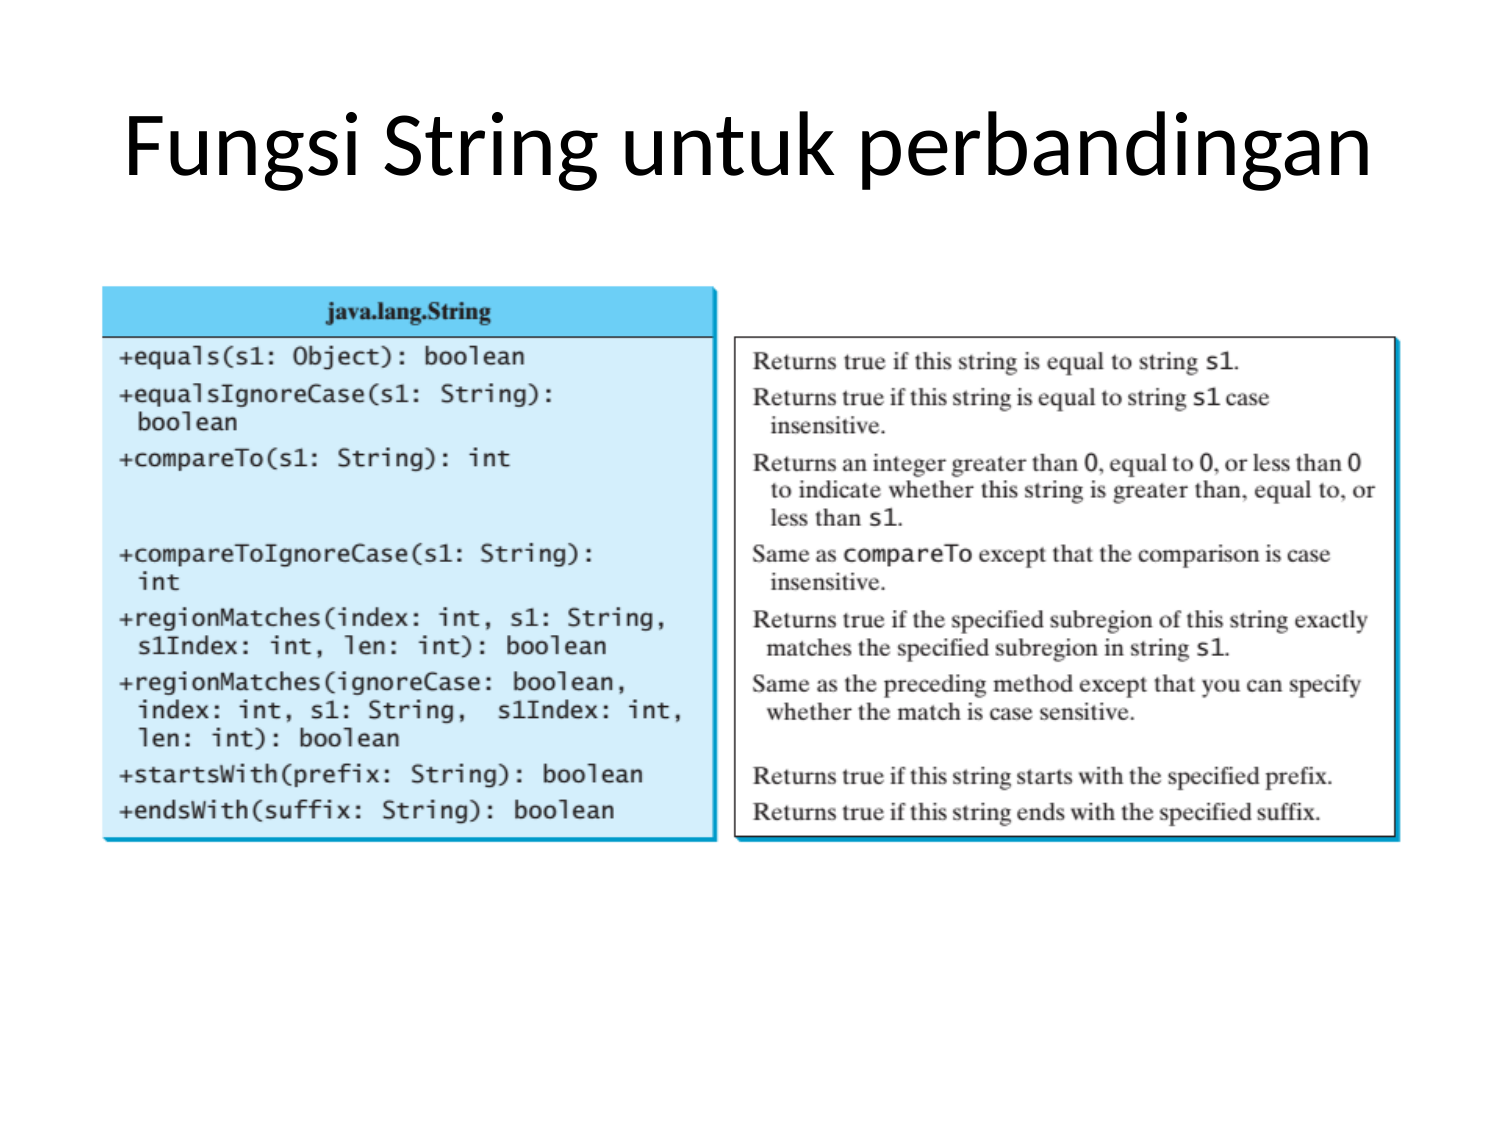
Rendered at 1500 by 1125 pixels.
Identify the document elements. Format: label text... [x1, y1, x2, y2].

title Fungsi String untuk perbandingan [75, 45, 1425, 233]
picture [90, 274, 1410, 851]
